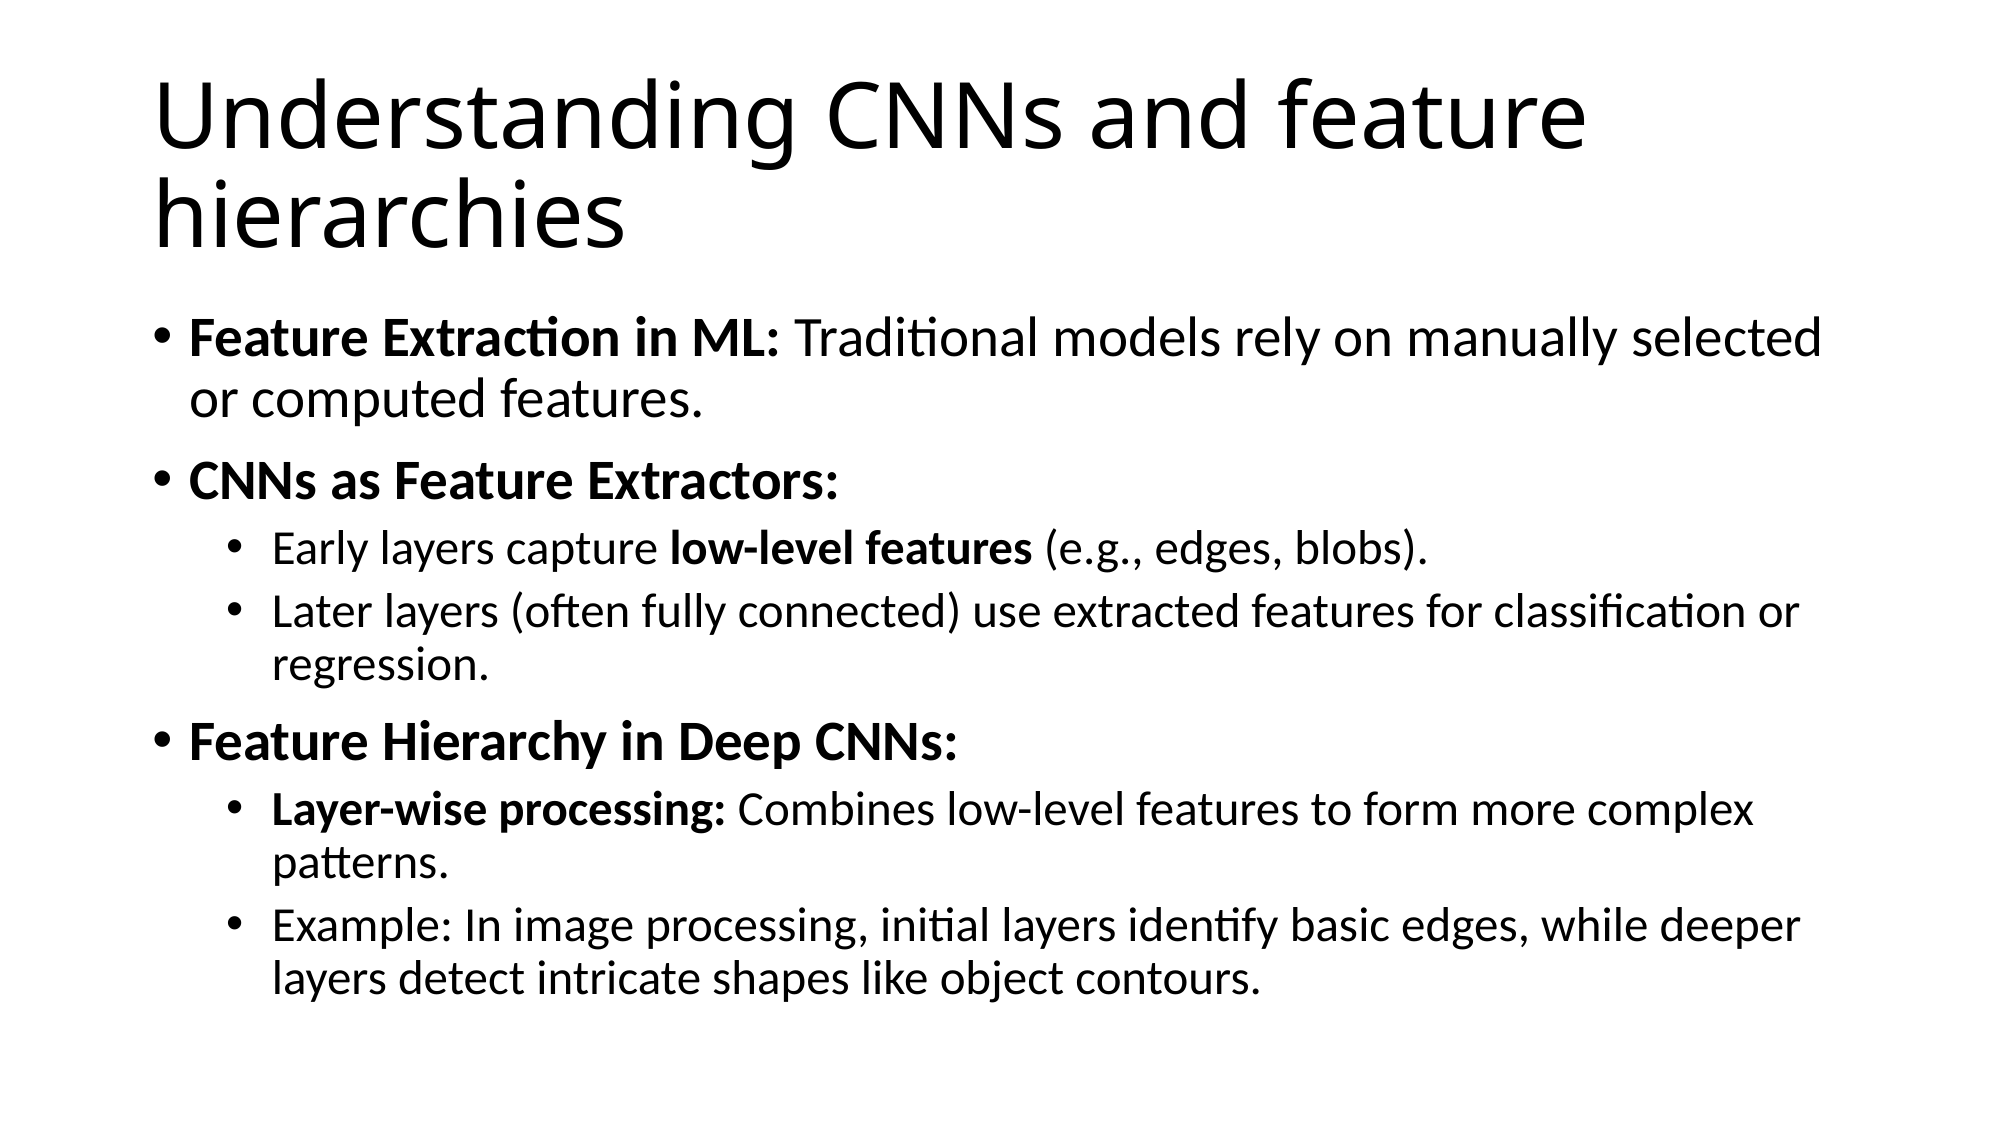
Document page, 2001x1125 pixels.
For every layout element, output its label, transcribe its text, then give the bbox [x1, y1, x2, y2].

list Feature Extraction in ML: Traditional models rely on manually selected or computed features. CNNs as Feature Extractors: Early layers capture low-level features (e.g., edges, blobs). Later layers (often fully connected) use extracted features for classification or regression. Feature Hierarchy in Deep CNNs: Layer-wise processing: Combines low-level features to form more complex patterns. Example: In image processing, initial layers identify basic edges, while deeper layers detect intricate shapes like object contours. [137, 299, 1863, 1014]
title Understanding CNNs and feature hierarchies [137, 59, 1863, 278]
